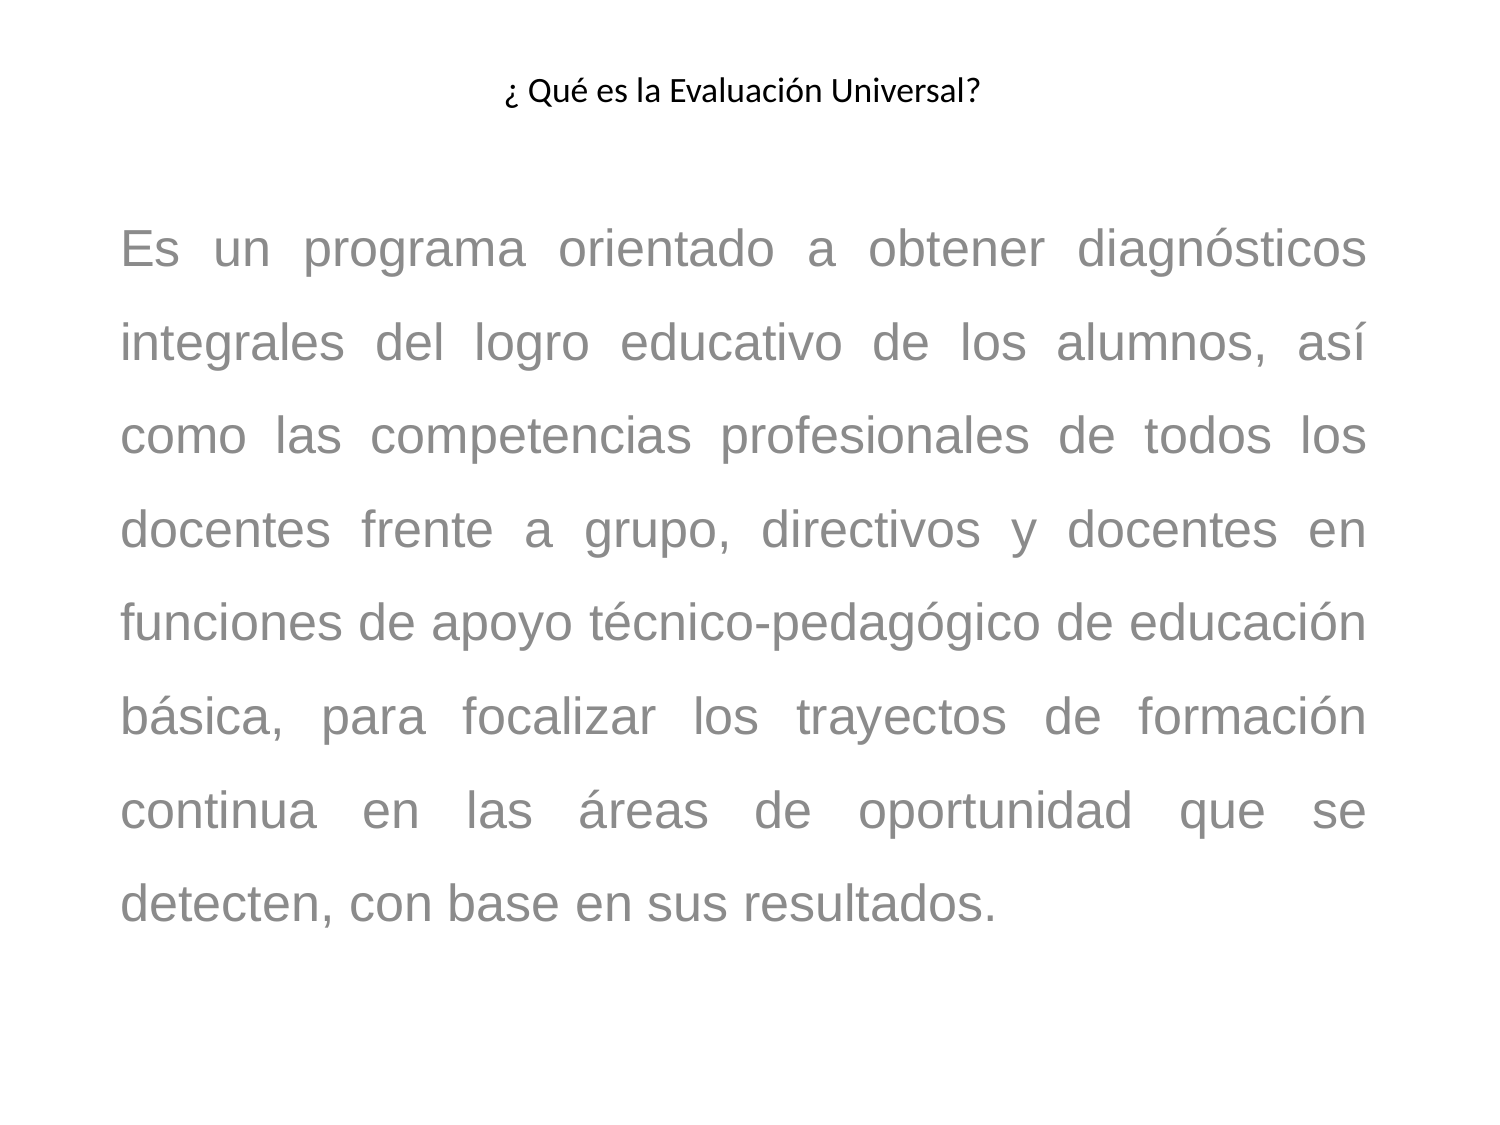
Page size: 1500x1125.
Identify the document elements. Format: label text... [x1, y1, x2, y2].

title ¿ Qué es la Evaluación Universal? [105, 58, 1381, 118]
subtitle Es un programa orientado a obtener diagnósticos integrales del logro educativo de los alumnos, así como las competencias profesionales de todos los docentes frente a grupo, directivos y docentes en funciones de apoyo técnico-pedagógico de educación básica, para focalizar los trayectos de formación continua en las áreas de oportunidad que se detecten, con base en sus resultados. [105, 175, 1383, 1043]
